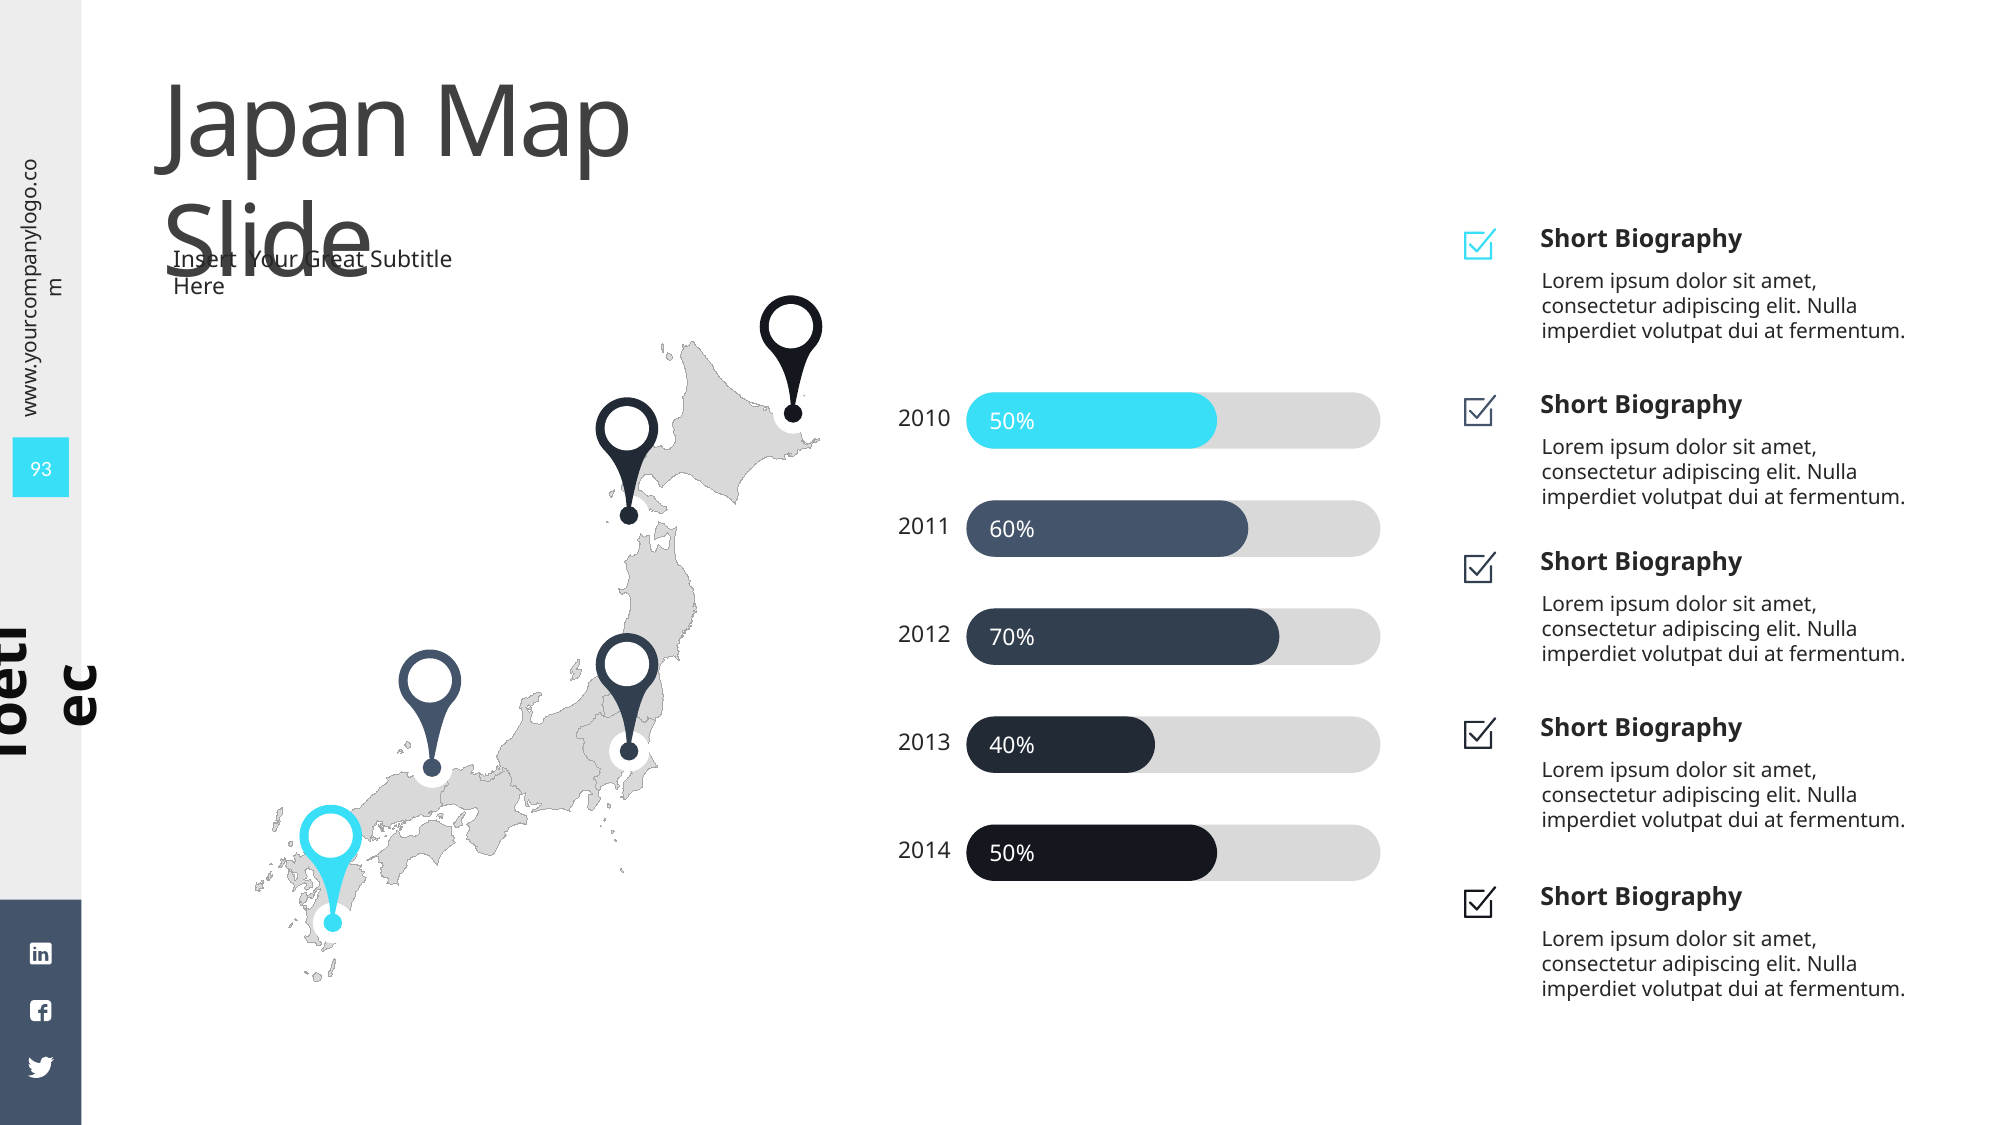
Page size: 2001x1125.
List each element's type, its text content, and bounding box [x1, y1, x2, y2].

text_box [741, 302, 841, 434]
text_box Short Biography [1525, 526, 1810, 595]
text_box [380, 657, 480, 788]
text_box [1464, 886, 1497, 918]
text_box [1464, 551, 1497, 583]
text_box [254, 340, 820, 982]
text_box Short Biography [1525, 861, 1810, 930]
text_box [577, 640, 677, 772]
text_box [1464, 394, 1497, 427]
text_box Japan Map Slide [147, 116, 677, 236]
text_box Lorem ipsum dolor sit amet, consectetur adipiscing elit. Nulla imperdiet volutpat dui at fermentum. [1526, 918, 1938, 1008]
slide_number 93 [12, 437, 69, 498]
text_box Lorem ipsum dolor sit amet, consectetur adipiscing elit. Nulla imperdiet volutpat dui at fermentum. [1526, 583, 1938, 673]
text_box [281, 812, 380, 944]
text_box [1464, 717, 1497, 749]
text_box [1464, 228, 1497, 260]
text_box Short Biography [1525, 692, 1810, 761]
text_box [895, 392, 1381, 881]
text_box Short Biography [1525, 203, 1810, 272]
text_box Lorem ipsum dolor sit amet, consectetur adipiscing elit. Nulla imperdiet volutpat dui at fermentum. [1526, 426, 1938, 517]
text_box Insert Your Great Subtitle Here [158, 237, 512, 307]
text_box Short Biography [1525, 369, 1810, 438]
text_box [577, 404, 677, 536]
text_box Lorem ipsum dolor sit amet, consectetur adipiscing elit. Nulla imperdiet volutpat dui at fermentum. [1526, 260, 1938, 350]
text_box Lorem ipsum dolor sit amet, consectetur adipiscing elit. Nulla imperdiet volutpat dui at fermentum. [1526, 749, 1938, 839]
